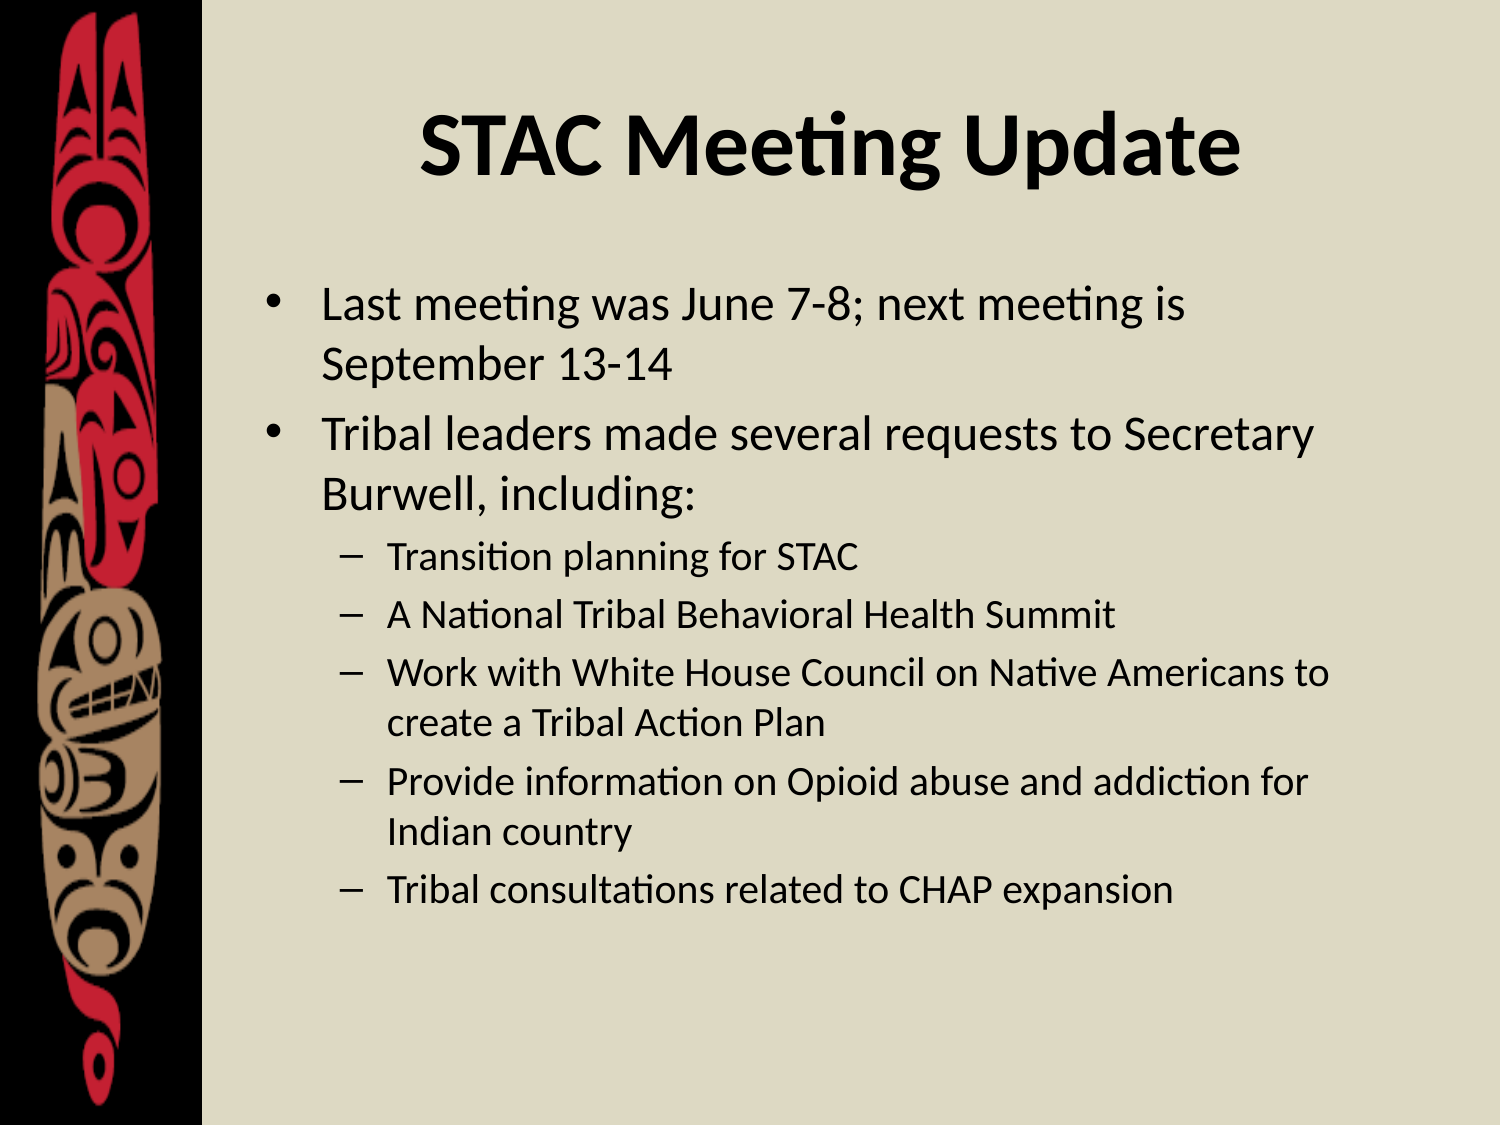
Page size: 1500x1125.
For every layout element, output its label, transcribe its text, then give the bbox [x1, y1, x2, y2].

list Last meeting was June 7-8; next meeting is September 13-14 Tribal leaders made several requests to Secretary Burwell, including: Transition planning for STAC A National Tribal Behavioral Health Summit Work with White House Council on Native Americans to create a Tribal Action Plan Provide information on Opioid abuse and addiction for Indian country Tribal consultations related to CHAP expansion [249, 262, 1425, 1005]
title STAC Meeting Update [237, 45, 1425, 233]
picture [0, 0, 202, 1125]
